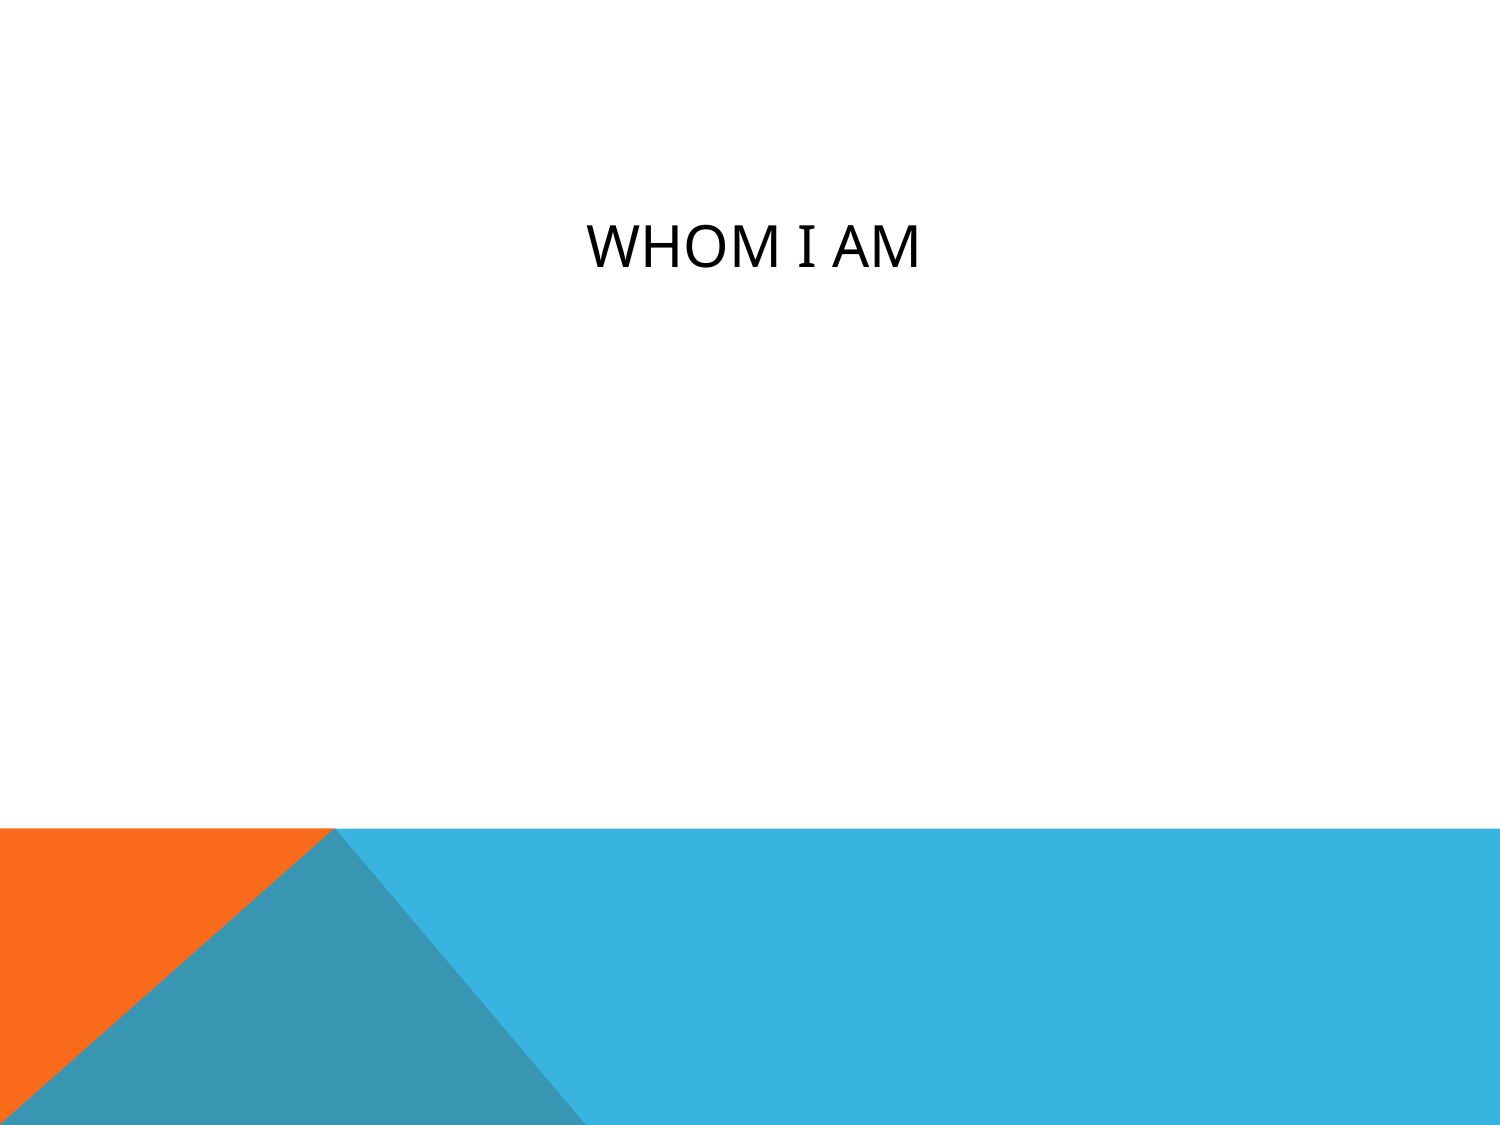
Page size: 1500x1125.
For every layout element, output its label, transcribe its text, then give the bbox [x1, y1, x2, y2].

title Whom I am [62, 62, 1297, 425]
